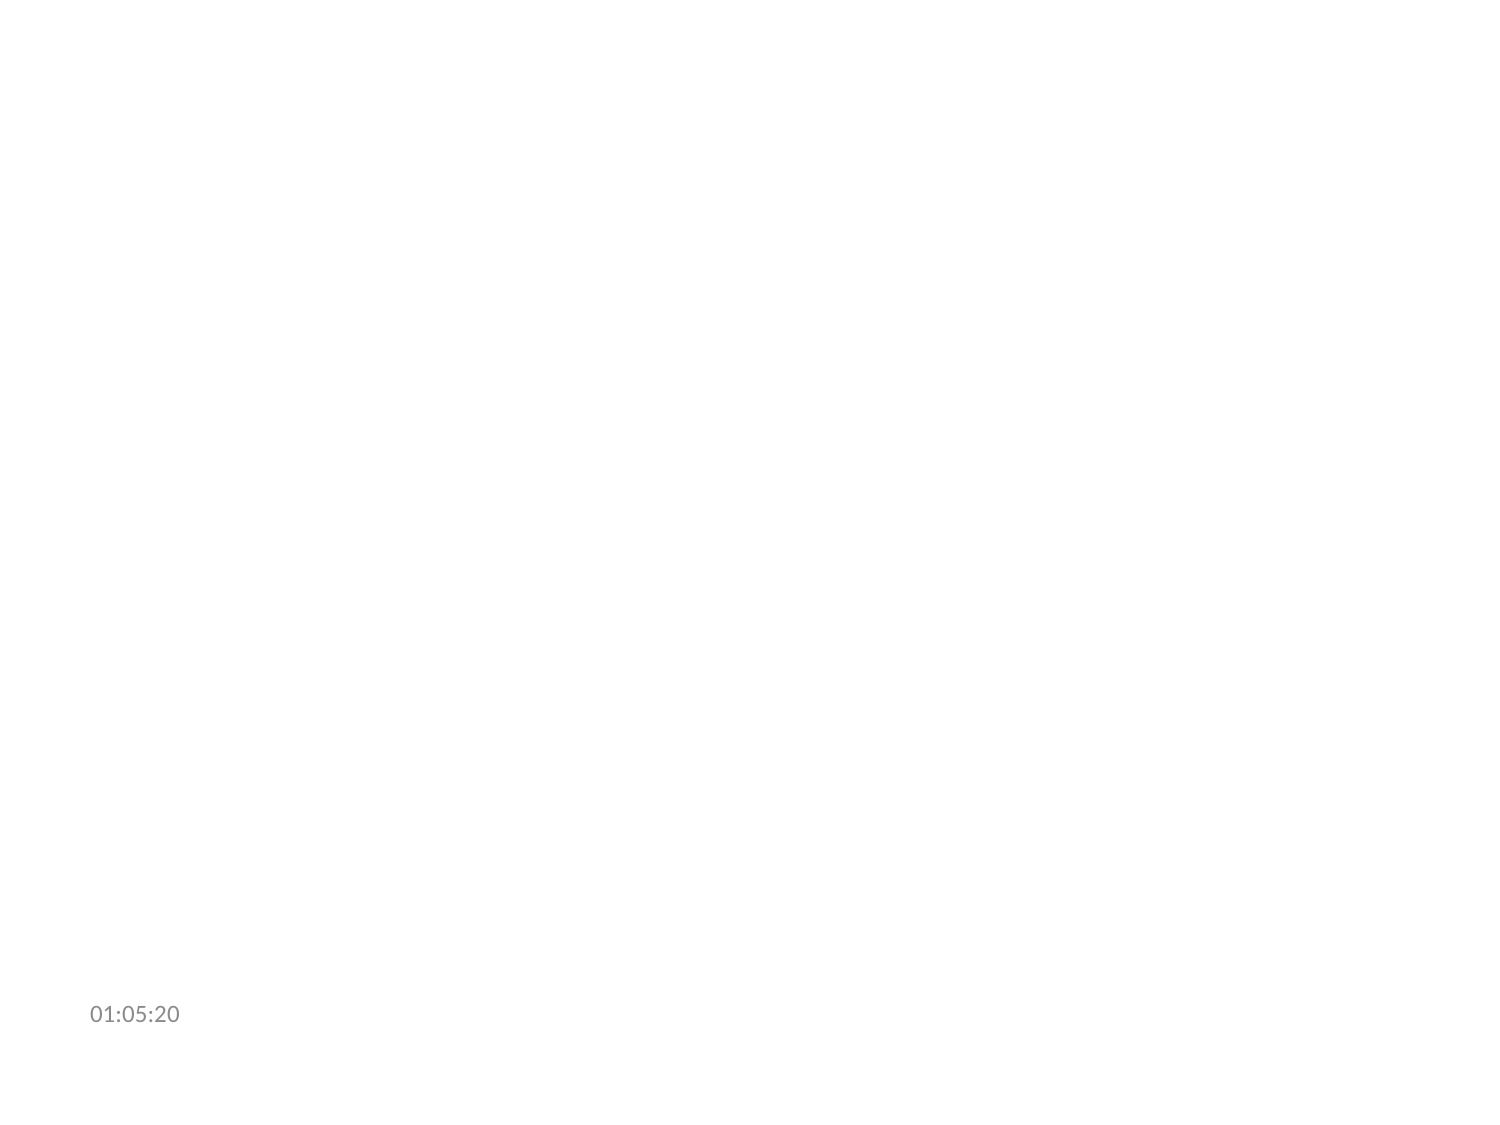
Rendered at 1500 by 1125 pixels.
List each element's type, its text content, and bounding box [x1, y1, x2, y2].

text_box 15:35:09 [75, 982, 425, 1043]
